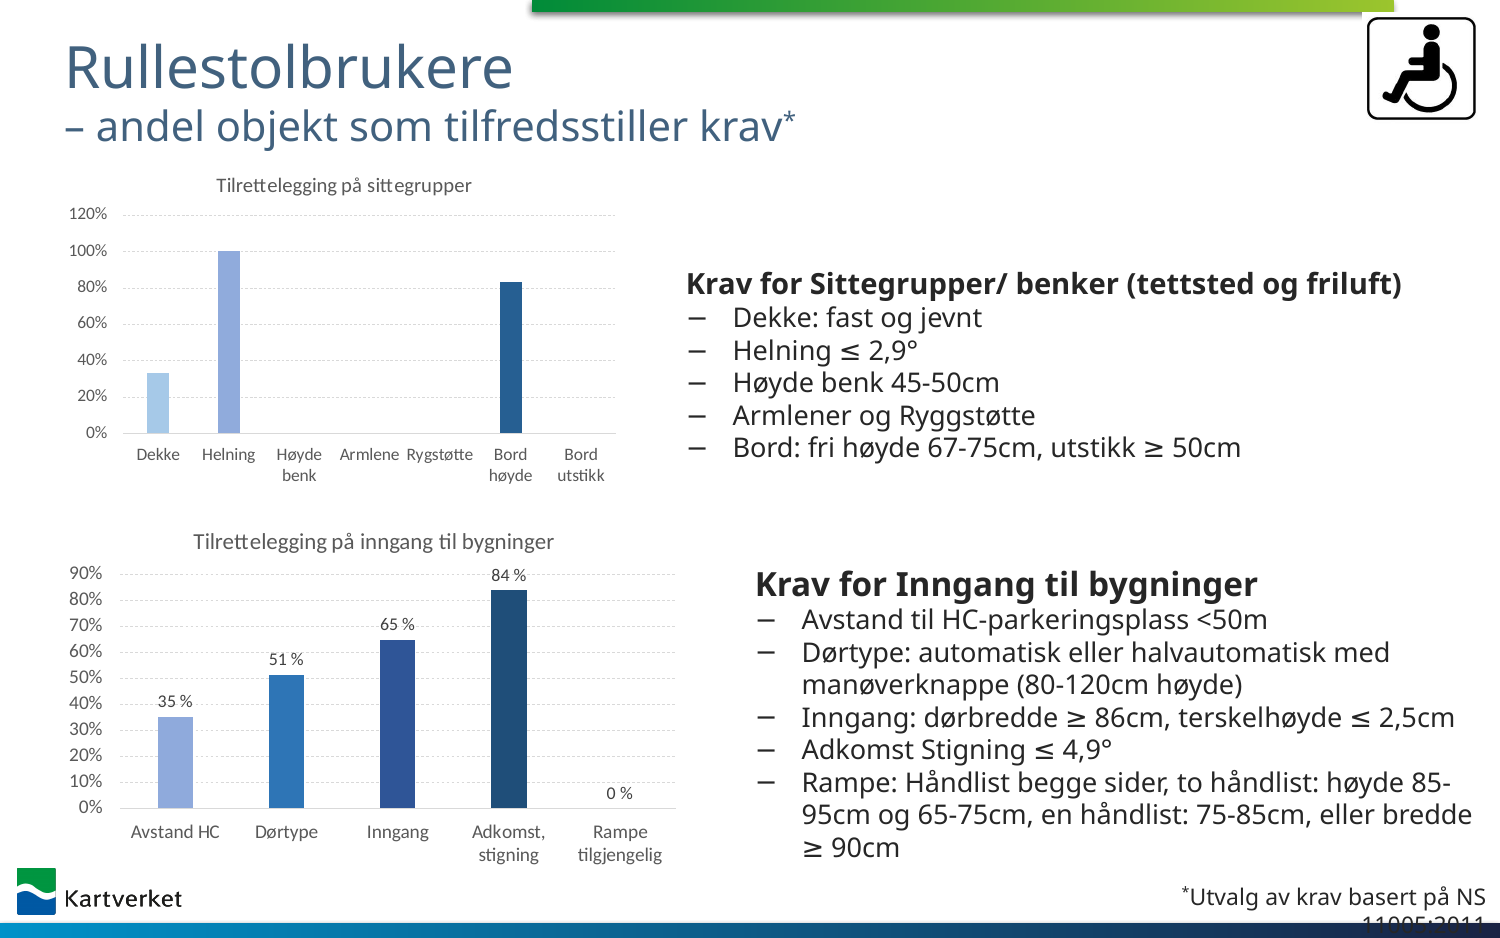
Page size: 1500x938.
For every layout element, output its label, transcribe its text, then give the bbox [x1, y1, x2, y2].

text_box Krav for Inngang til bygninger Avstand til HC-parkeringsplass <50m Dørtype: automatisk eller halvautomatisk med manøverknappe (80-120cm høyde) Inngang: dørbredde ≥ 86cm, terskelhøyde ≤ 2,5cm Adkomst Stigning ≤ 4,9° Rampe: Håndlist begge sider, to håndlist: høyde 85-95cm og 65-75cm, en håndlist: 75-85cm, eller bredde ≥ 90cm [740, 555, 1491, 870]
text_box *Utvalg av krav basert på NS 11005:2011 [1068, 873, 1500, 938]
picture [62, 166, 626, 492]
text_box Rullestolbrukere – andel objekt som tilfredsstiller krav* [49, 25, 1431, 158]
picture [1362, 12, 1481, 126]
picture [62, 520, 687, 874]
text_box Krav for Sittegrupper/ benker (tettsted og friluft) Dekke: fast og jevnt Helning ≤ 2,9° Høyde benk 45-50cm Armlener og Ryggstøtte Bord: fri høyde 67-75cm, utstikk ≥ 50cm [670, 258, 1418, 471]
